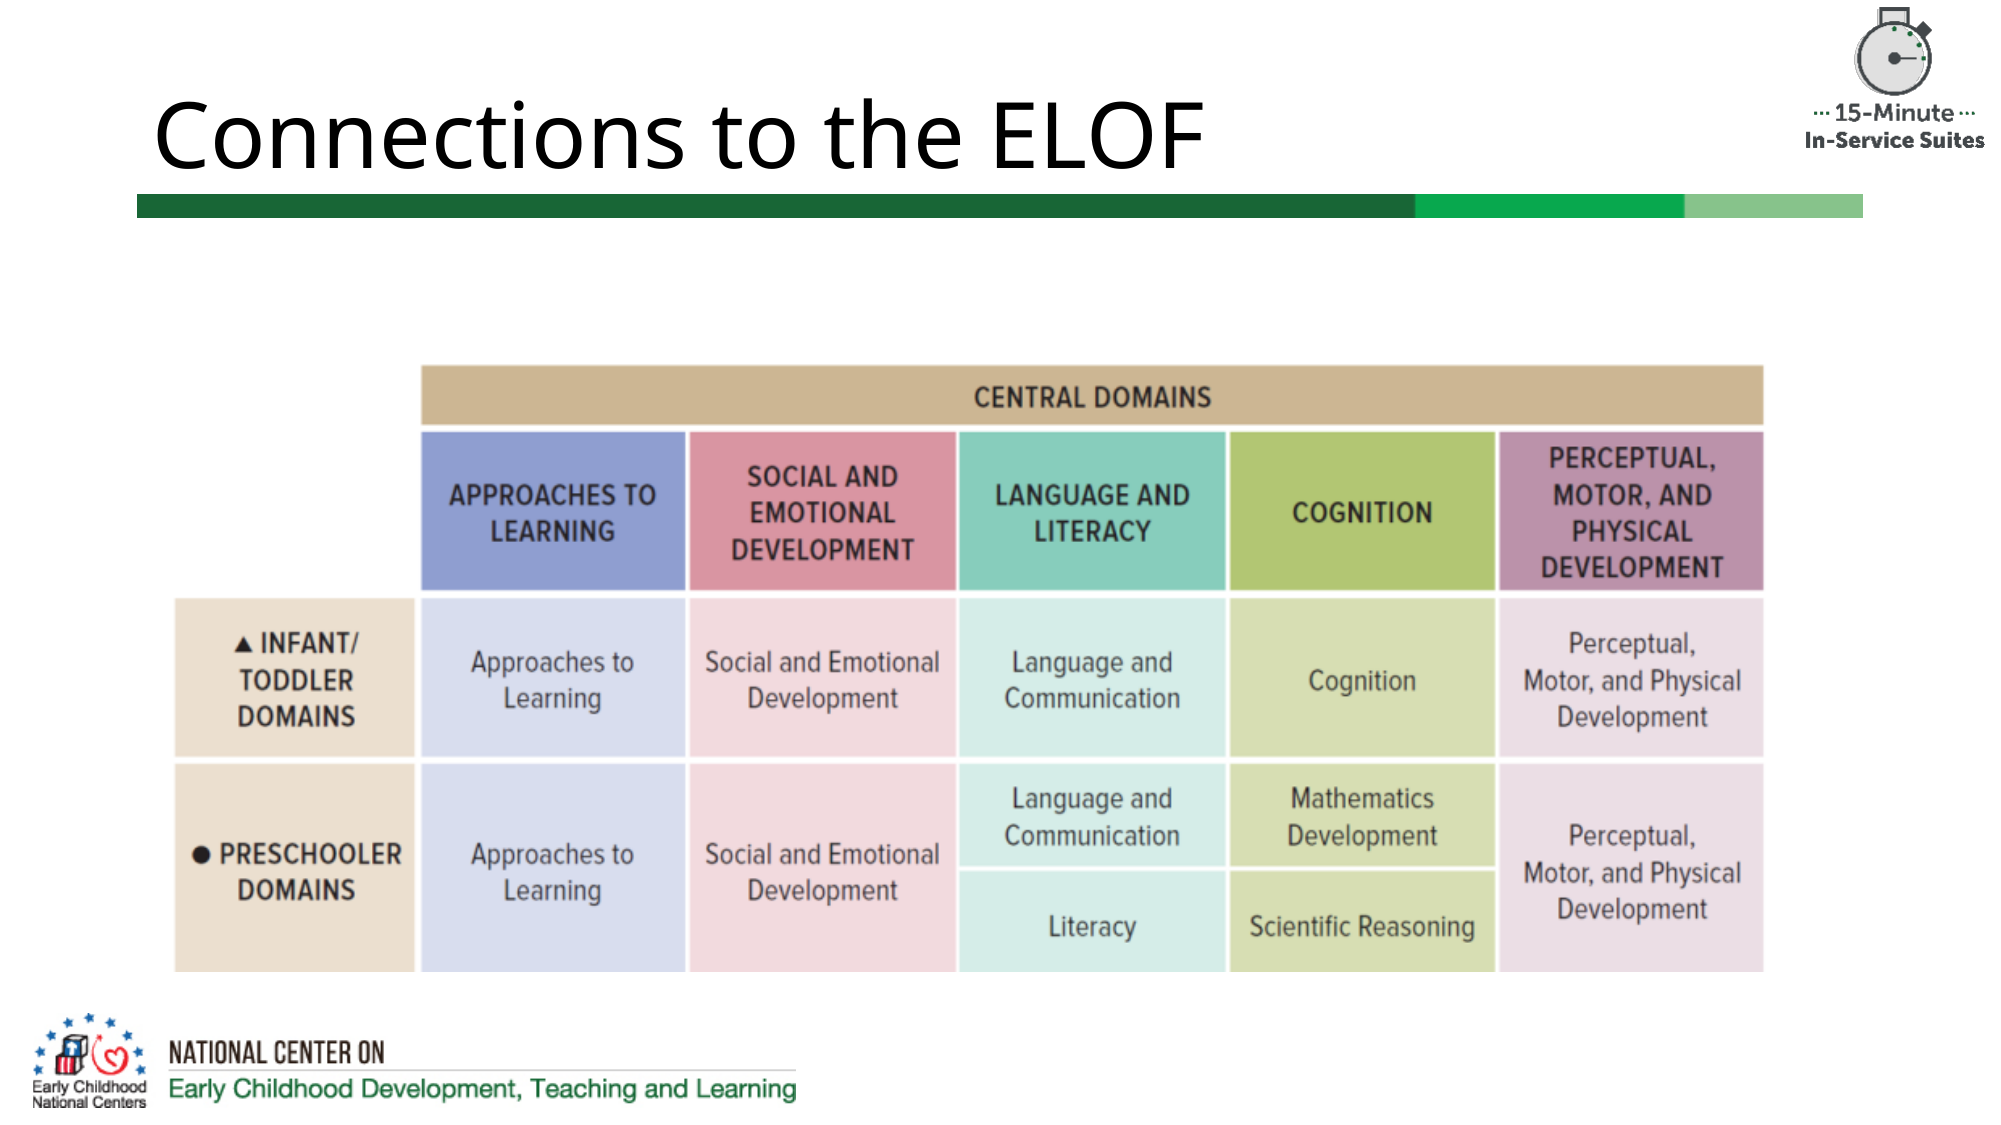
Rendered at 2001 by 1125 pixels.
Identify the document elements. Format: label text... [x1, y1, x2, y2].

picture [1790, 0, 1999, 161]
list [137, 360, 1767, 972]
picture [33, 1013, 796, 1108]
title Connections to the ELOF [137, 59, 1863, 218]
